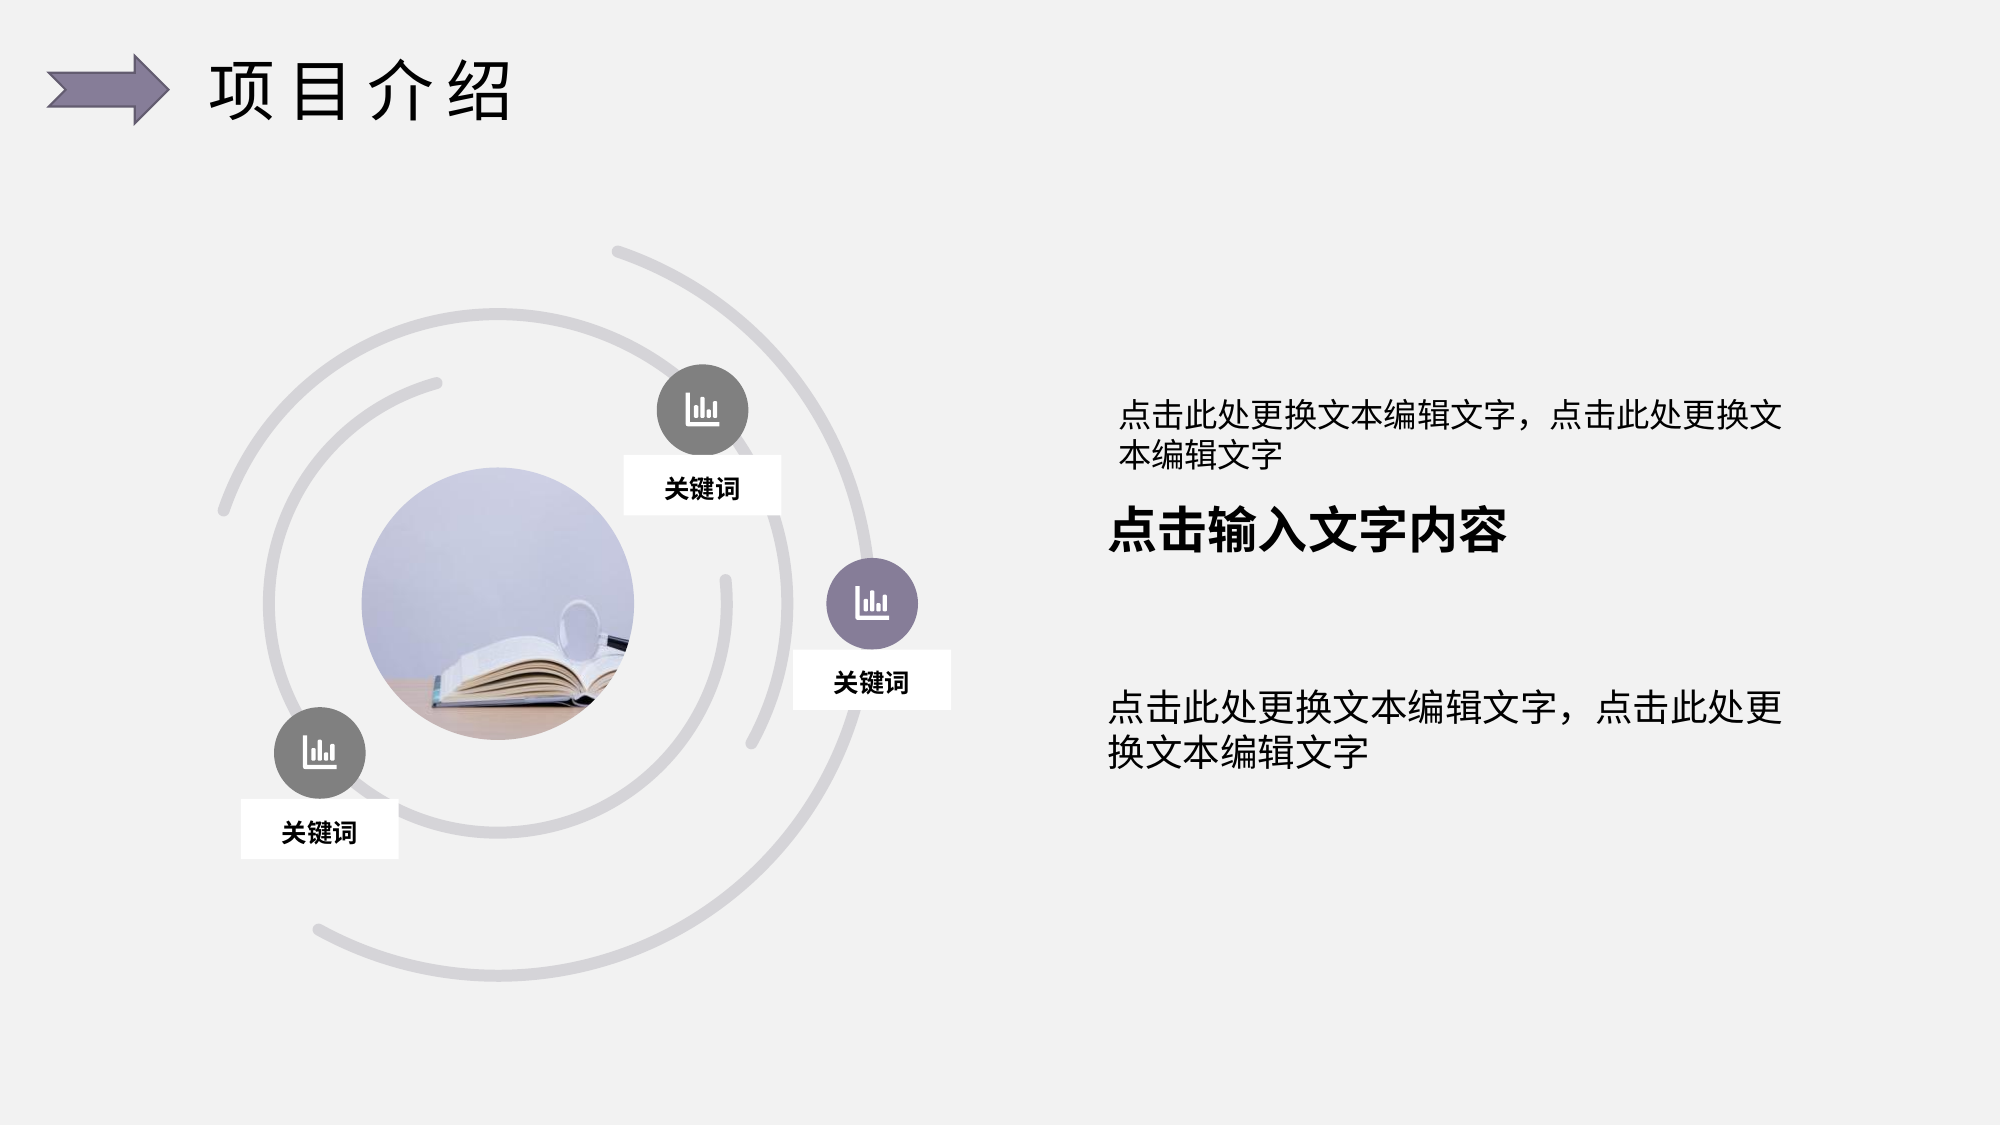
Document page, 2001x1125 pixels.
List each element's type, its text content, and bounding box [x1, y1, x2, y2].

text_box [46, 53, 170, 126]
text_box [125, 231, 1828, 976]
text_box 项目介绍 [193, 41, 789, 137]
